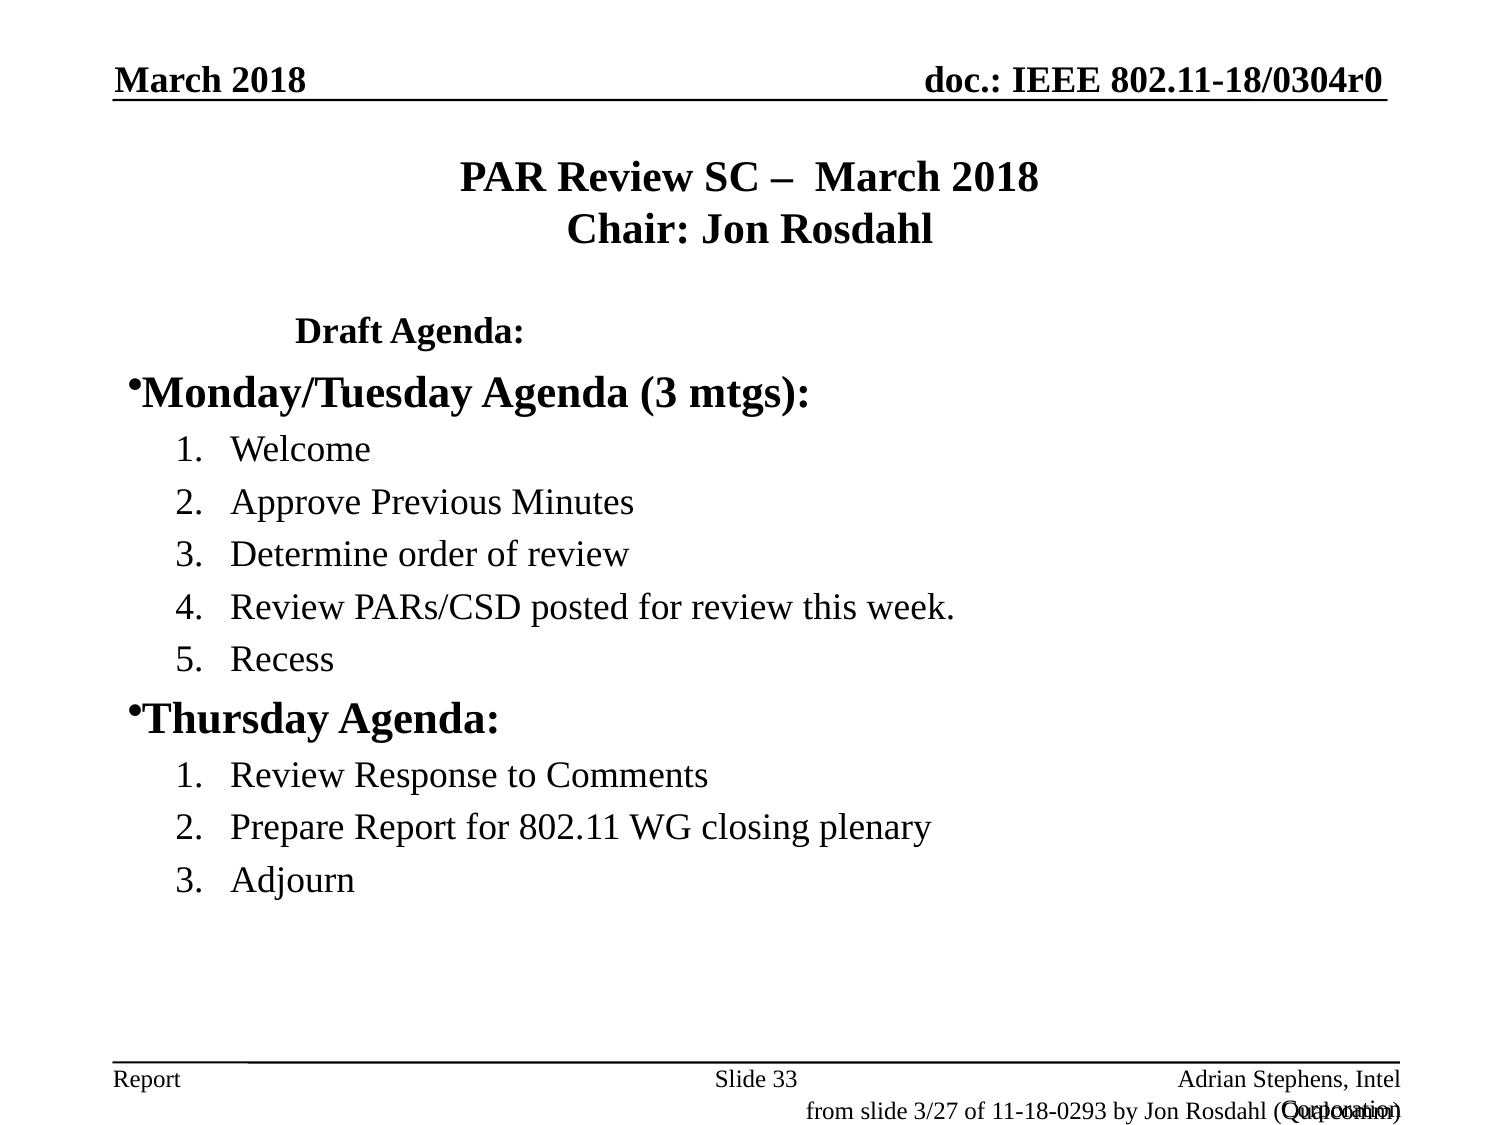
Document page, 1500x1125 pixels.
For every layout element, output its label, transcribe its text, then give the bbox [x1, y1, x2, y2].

text_box from slide 3/27 of 11-18-0293 by Jon Rosdahl (Qualcomm) [343, 1087, 1417, 1125]
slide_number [114, 54, 374, 101]
footer Adrian Stephens, Intel Corporation [1141, 1061, 1402, 1087]
list Monday/Tuesday Agenda (3 mtgs): Welcome Approve Previous Minutes Determine order of review Review PARs/CSD posted for review this week. Recess Thursday Agenda: Review Response to Comments Prepare Report for 802.11 WG closing plenary Adjourn [112, 355, 1388, 908]
text_box Draft Agenda: [280, 298, 626, 359]
slide_number Slide 33 [711, 1061, 801, 1093]
title PAR Review SC – March 2018 Chair: Jon Rosdahl [112, 112, 1388, 288]
